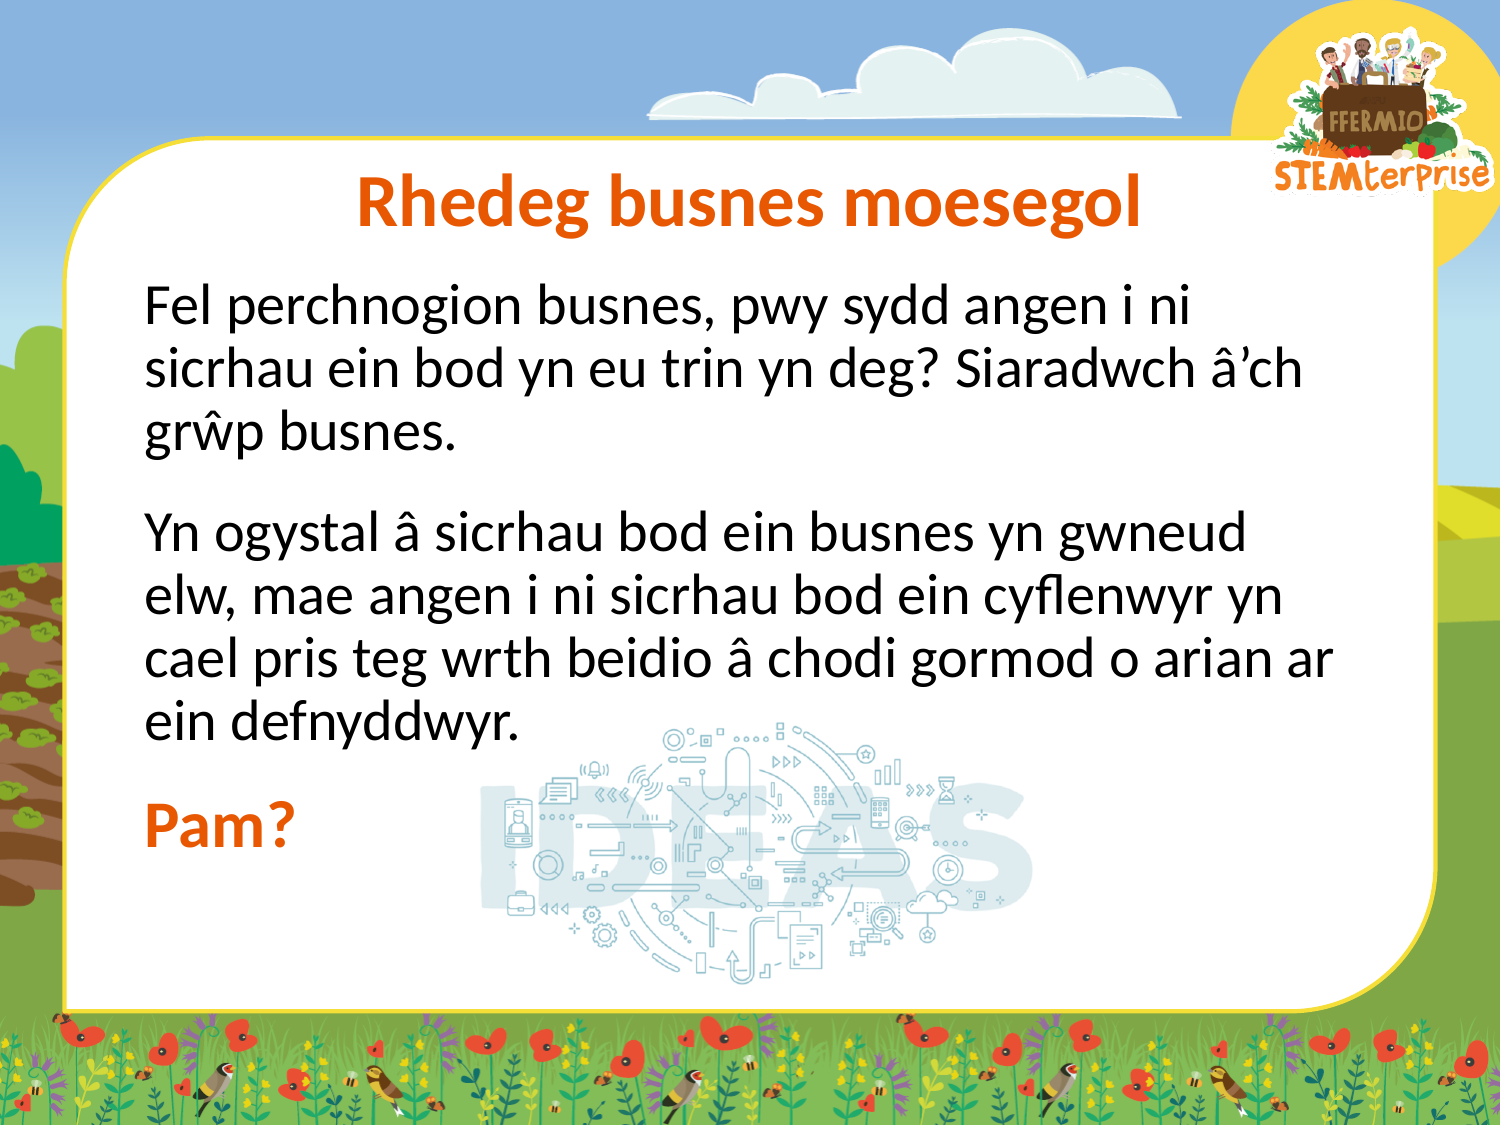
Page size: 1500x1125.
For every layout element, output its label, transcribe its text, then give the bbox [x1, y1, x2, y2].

title Rhedeg busnes moesegol [218, 137, 1282, 256]
list Fel perchnogion busnes, pwy sydd angen i ni sicrhau ein bod yn eu trin yn deg? Siaradwch â’ch grŵp busnes. Yn ogystal â sicrhau bod ein busnes yn gwneud elw, mae angen i ni sicrhau bod ein cyflenwyr yn cael pris teg wrth beidio â chodi gormod o arian ar ein defnyddwyr. Pam? [129, 267, 1371, 905]
picture [0, 0, 1500, 1125]
